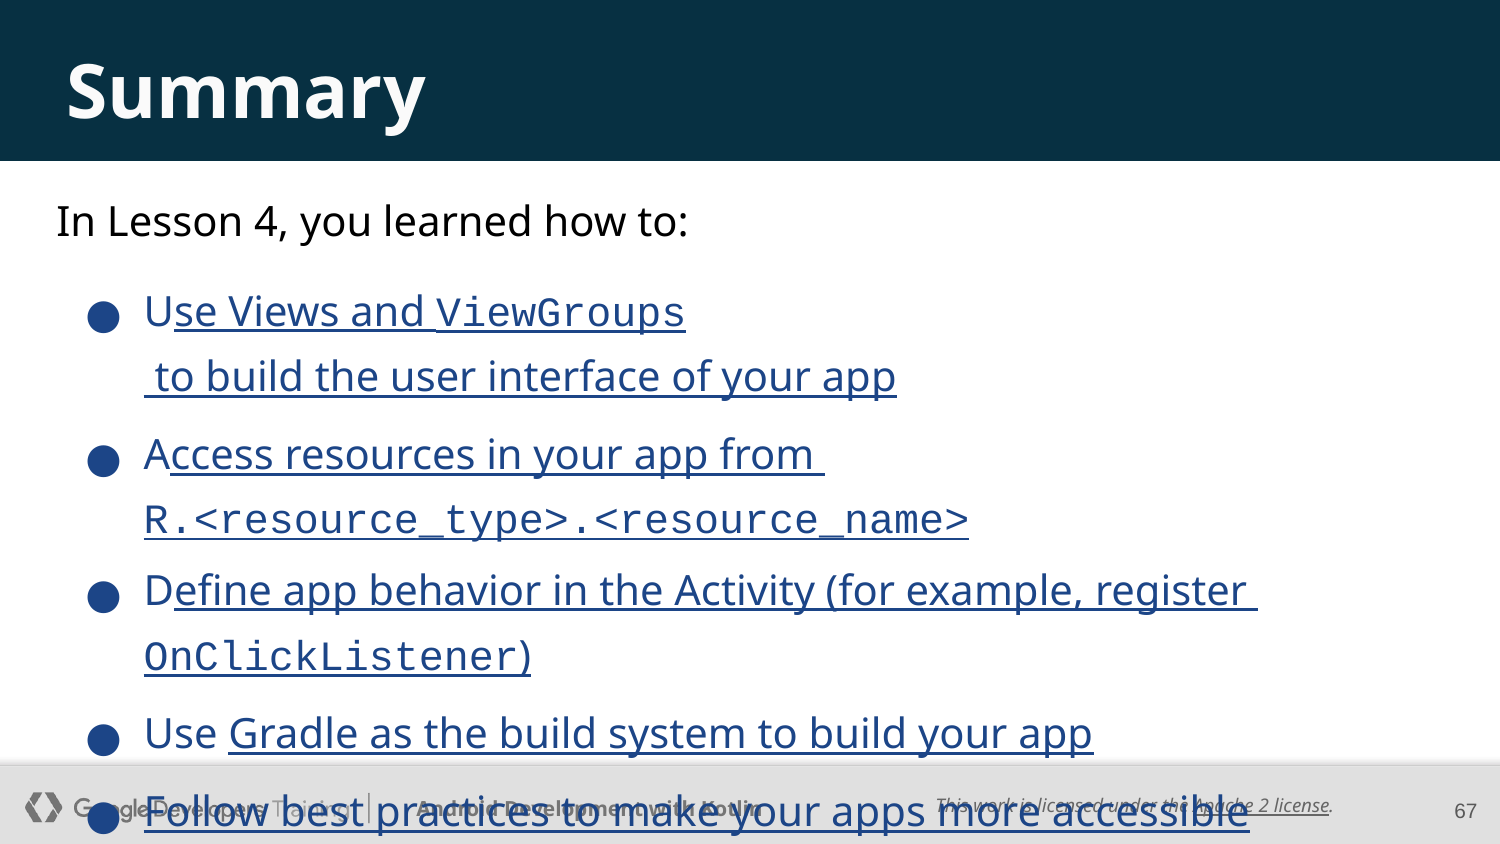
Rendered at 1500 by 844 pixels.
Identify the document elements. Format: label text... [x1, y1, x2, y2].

slide_number ‹#› [1402, 777, 1493, 842]
text_box In Lesson 4, you learned how to: [41, 179, 807, 239]
picture [0, 161, 1500, 844]
list Use Views and ViewGroups to build the user interface of your app Access resources in your app from R.<resource_type>.<resource_name> Define app behavior in the Activity (for example, register OnClickListener) Use Gradle as the build system to build your app Follow best practices to make your apps more accessible [53, 260, 1447, 758]
title Summary [51, 28, 1449, 122]
